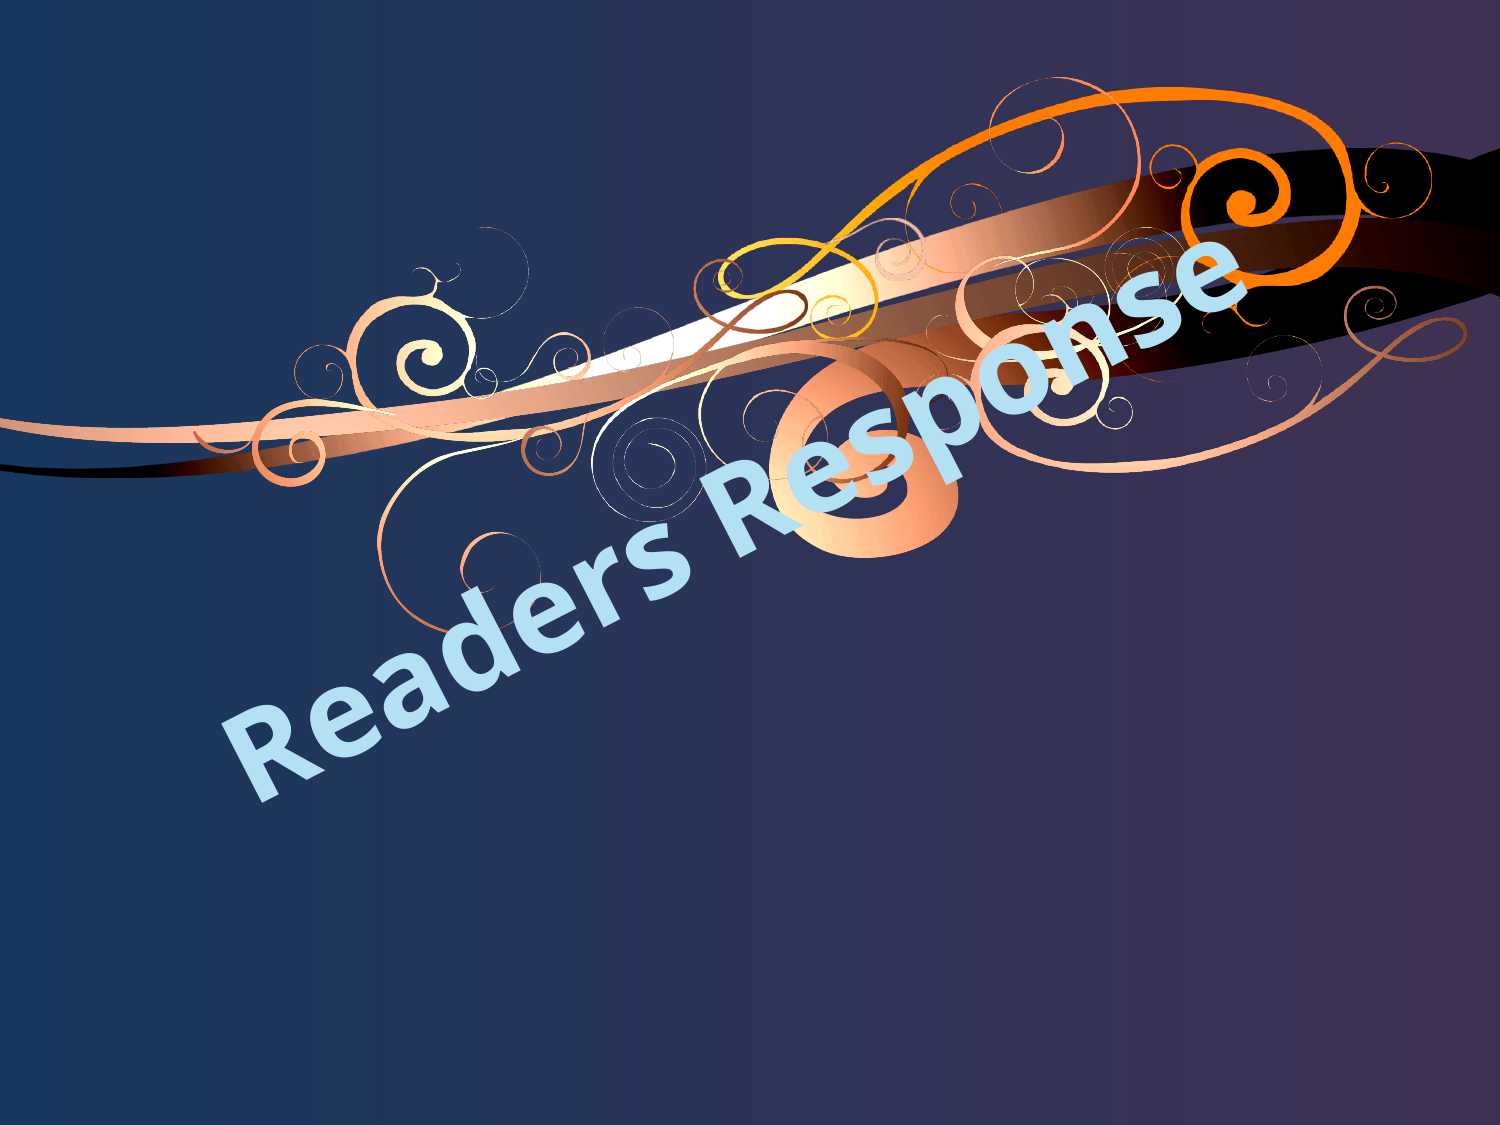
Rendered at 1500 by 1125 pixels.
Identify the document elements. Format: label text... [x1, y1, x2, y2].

title Readers Response [78, 113, 1466, 1048]
